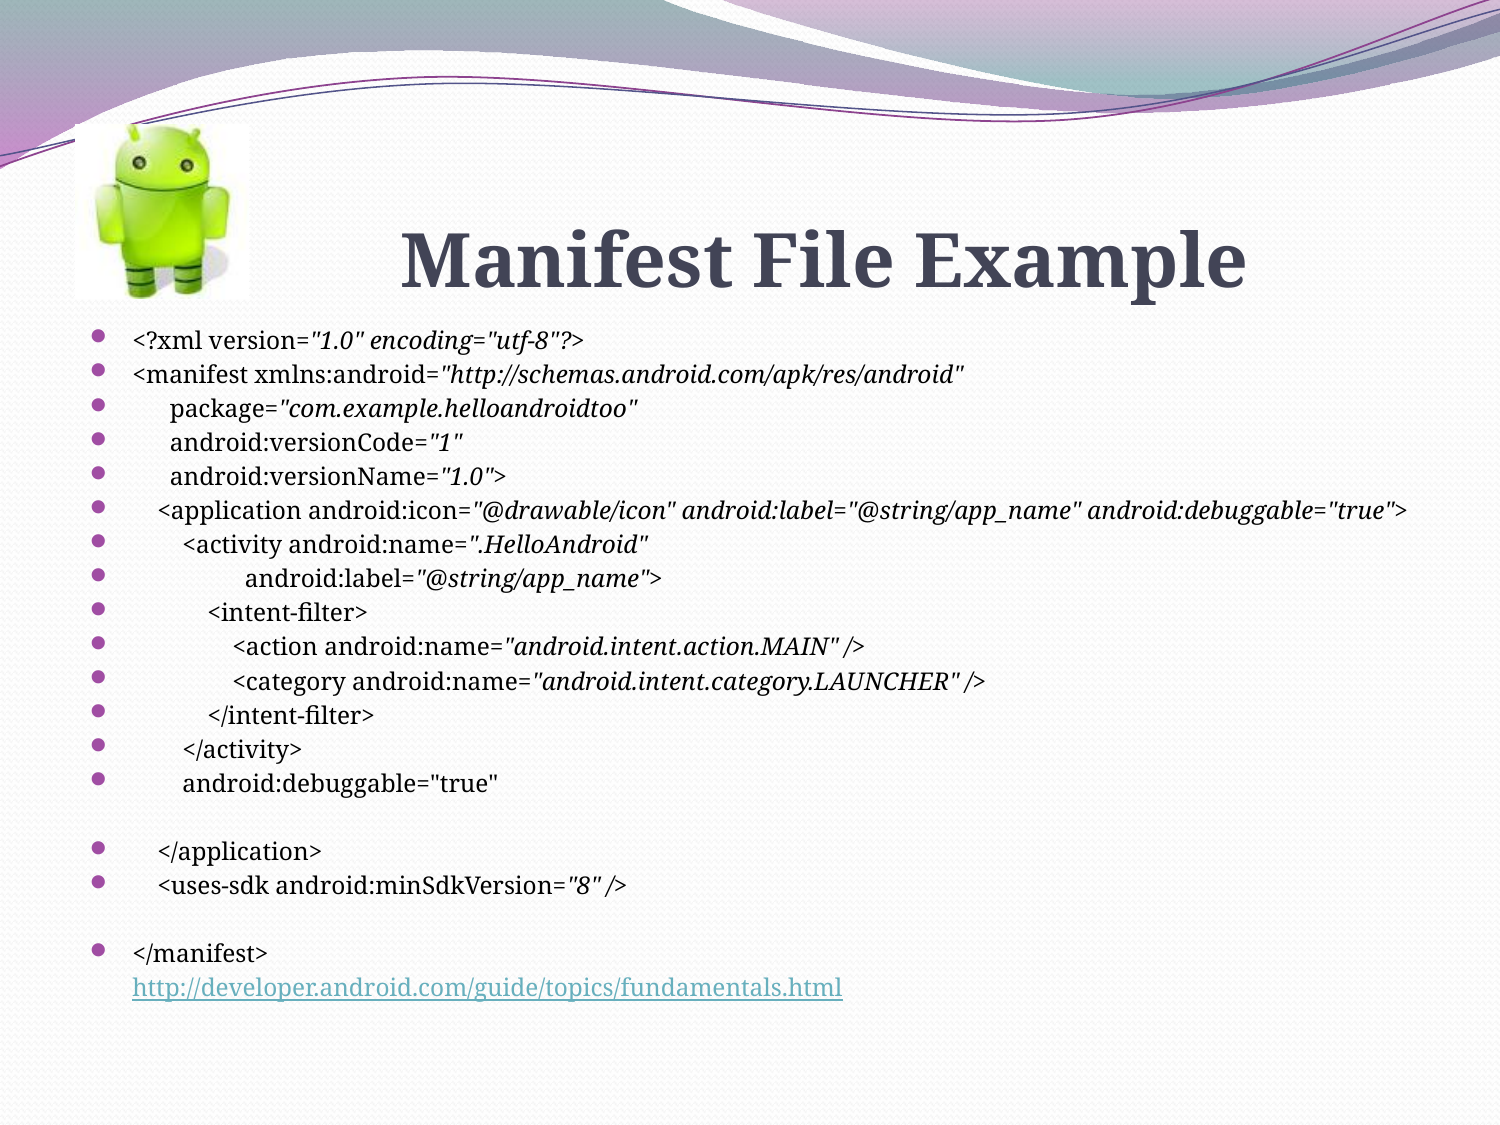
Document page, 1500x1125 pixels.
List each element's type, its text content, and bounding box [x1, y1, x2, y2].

title Manifest File Example [75, 115, 1425, 303]
list <?xml version="1.0" encoding="utf-8"?> <manifest xmlns:android="http://schemas.android.com/apk/res/android" package="com.example.helloandroidtoo" android:versionCode="1" android:versionName="1.0"> <application android:icon="@drawable/icon" android:label="@string/app_name" android:debuggable="true"> <activity android:name=".HelloAndroid" android:label="@string/app_name"> <intent-filter> <action android:name="android.intent.action.MAIN" /> <category android:name="android.intent.category.LAUNCHER" /> </intent-filter> </activity> android:debuggable="true" </application> <uses-sdk android:minSdkVersion="8" /> </manifest> http://developer.android.com/guide/topics/fundamentals.html [75, 317, 1425, 1038]
